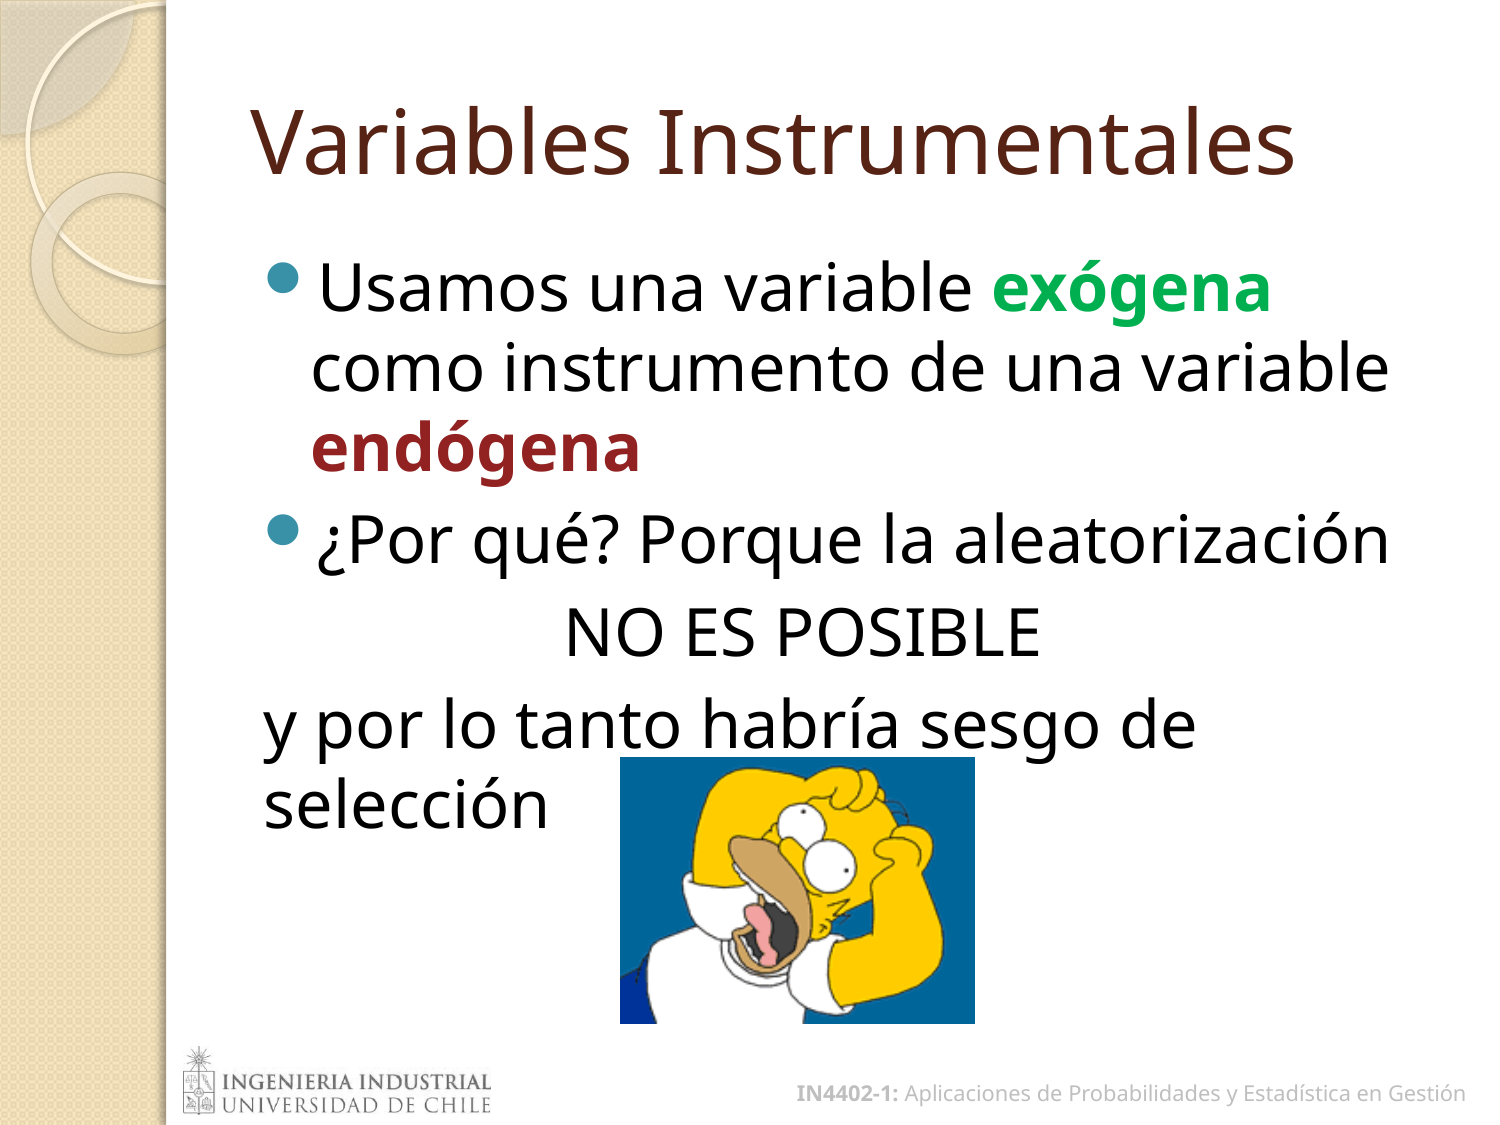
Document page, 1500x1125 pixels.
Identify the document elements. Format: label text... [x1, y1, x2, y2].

title Variables Instrumentales [235, 45, 1466, 233]
list Usamos una variable exógena como instrumento de una variable endógena ¿Por qué? Porque la aleatorización NO ES POSIBLE y por lo tanto habría sesgo de selección [235, 237, 1466, 787]
picture [619, 765, 945, 1024]
picture [183, 1046, 491, 1115]
